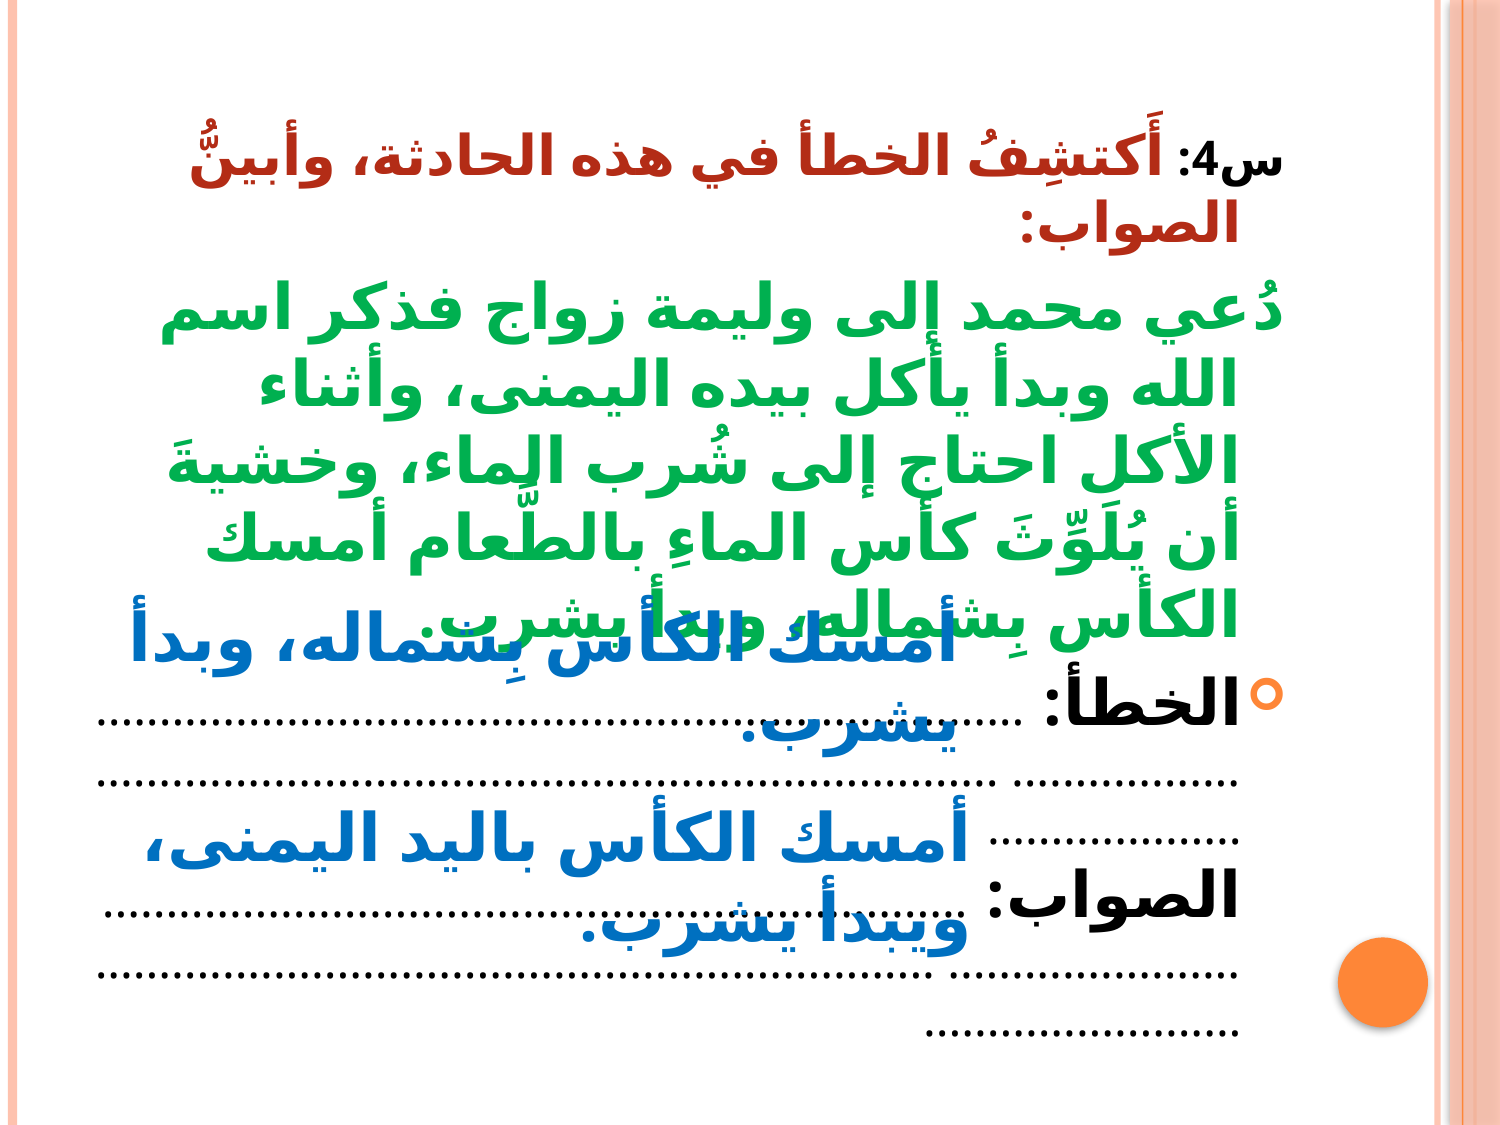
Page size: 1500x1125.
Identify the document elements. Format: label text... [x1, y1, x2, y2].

text_box أمسك الكأس بِشماله، وبدأ يشرب. [0, 587, 975, 763]
list س4: أَكتشِفُ الخطأ في هذه الحادثة، وأبينُّ الصواب: دُعي محمد إلى وليمة زواج فذكر اسم الله وبدأ يأكل بيده اليمنى، وأثناء الأكل احتاج إلى شُرب الماء، وخشيةَ أن يُلَوِّثَ كأس الماءِ بالطَّعام أمسك الكأس بِشماله، وبدأ يشرب. الخطأ: ........................................................................................... ........................................................................................... الصواب: ........................................................................................... ........................................................................................... [75, 112, 1300, 1062]
text_box أمسك الكأس باليد اليمنى، ويبدأ يشرب. [0, 787, 988, 963]
